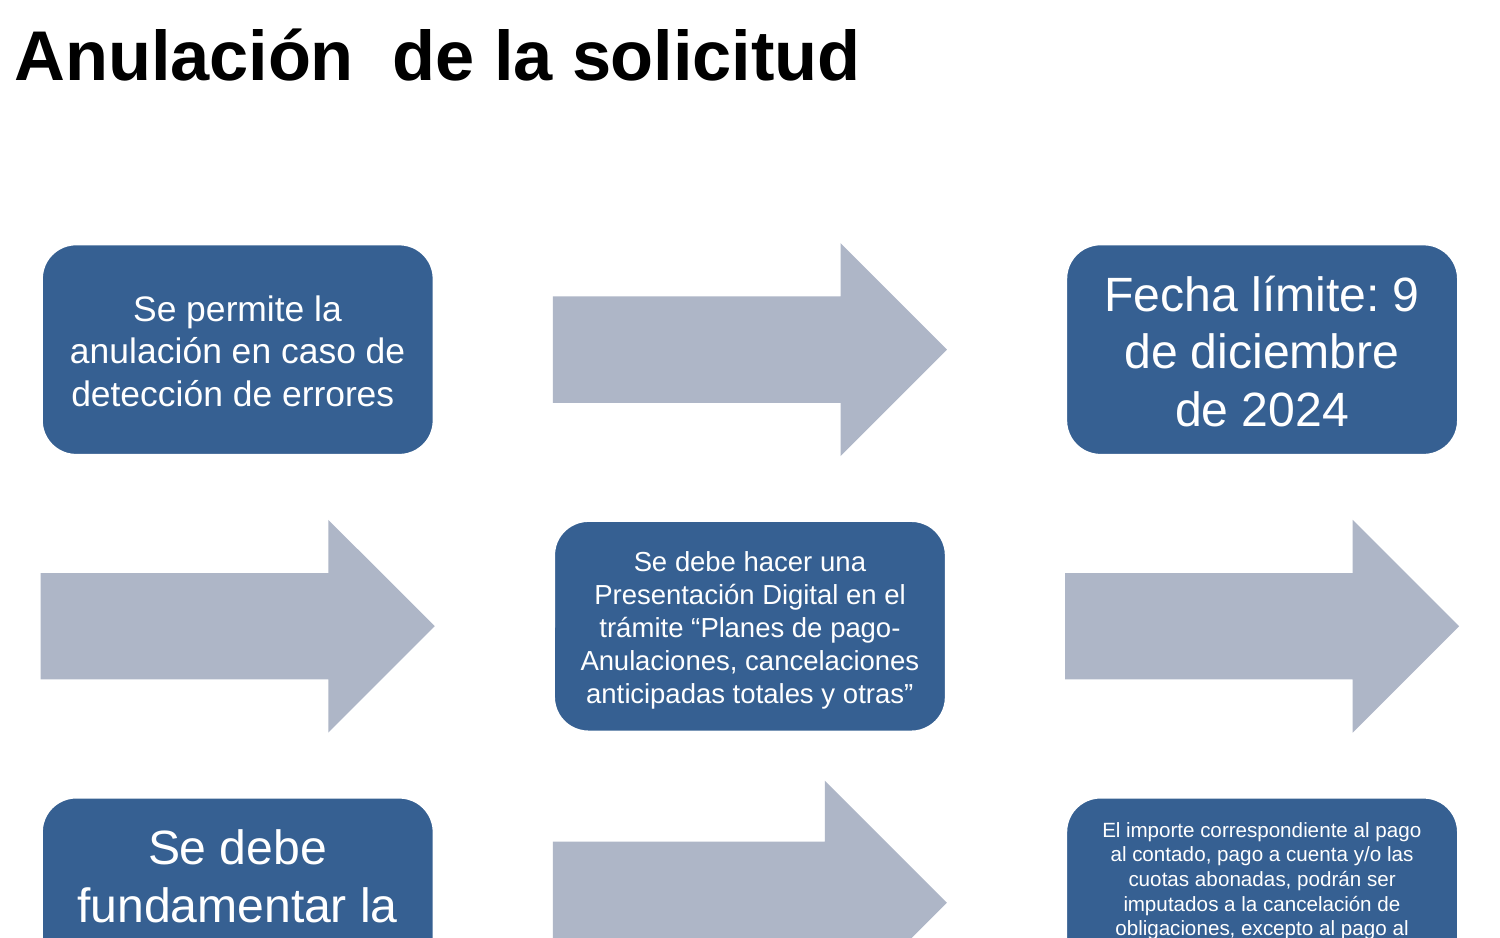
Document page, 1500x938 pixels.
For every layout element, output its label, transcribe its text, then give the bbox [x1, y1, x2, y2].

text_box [40, 242, 1460, 911]
text_box Anulación de la solicitud [0, 2, 893, 102]
